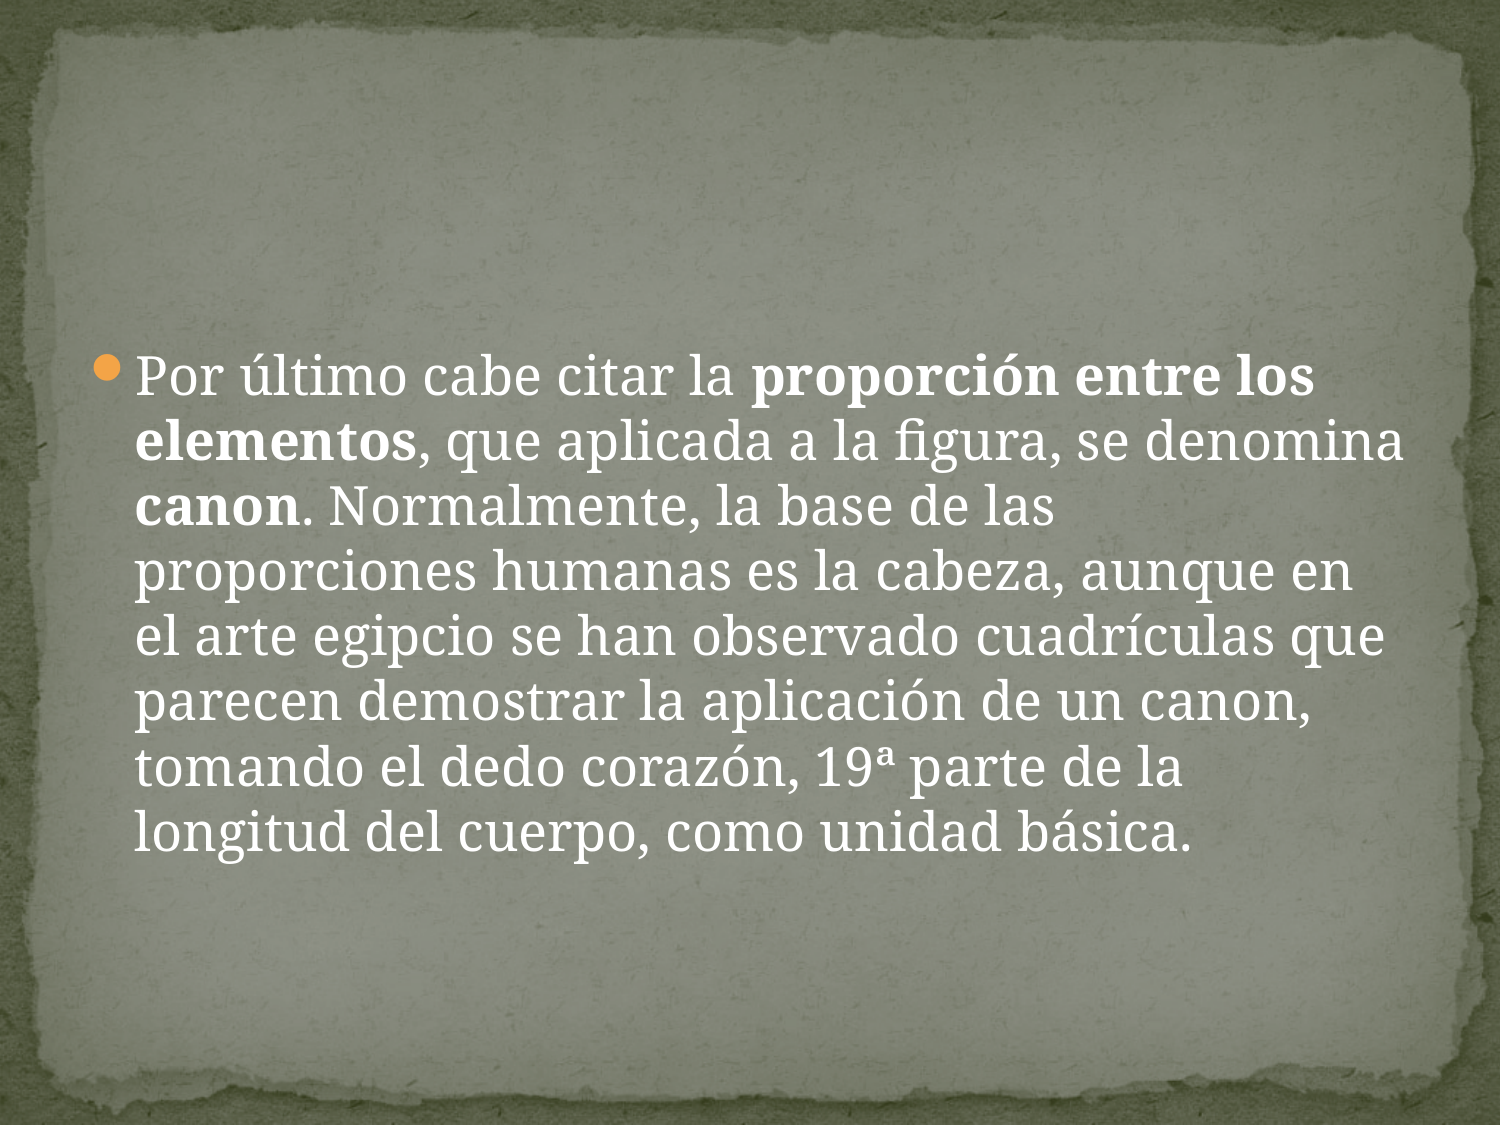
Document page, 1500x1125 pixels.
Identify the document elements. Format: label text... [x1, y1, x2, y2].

list Por último cabe citar la proporción entre los elementos, que aplicada a la figura, se denomina canon. Normalmente, la base de las proporciones humanas es la cabeza, aunque en el arte egipcio se han observado cuadrículas que parecen demostrar la aplicación de un canon, tomando el dedo corazón, 19ª parte de la longitud del cuerpo, como unidad básica. [75, 23, 1425, 1102]
